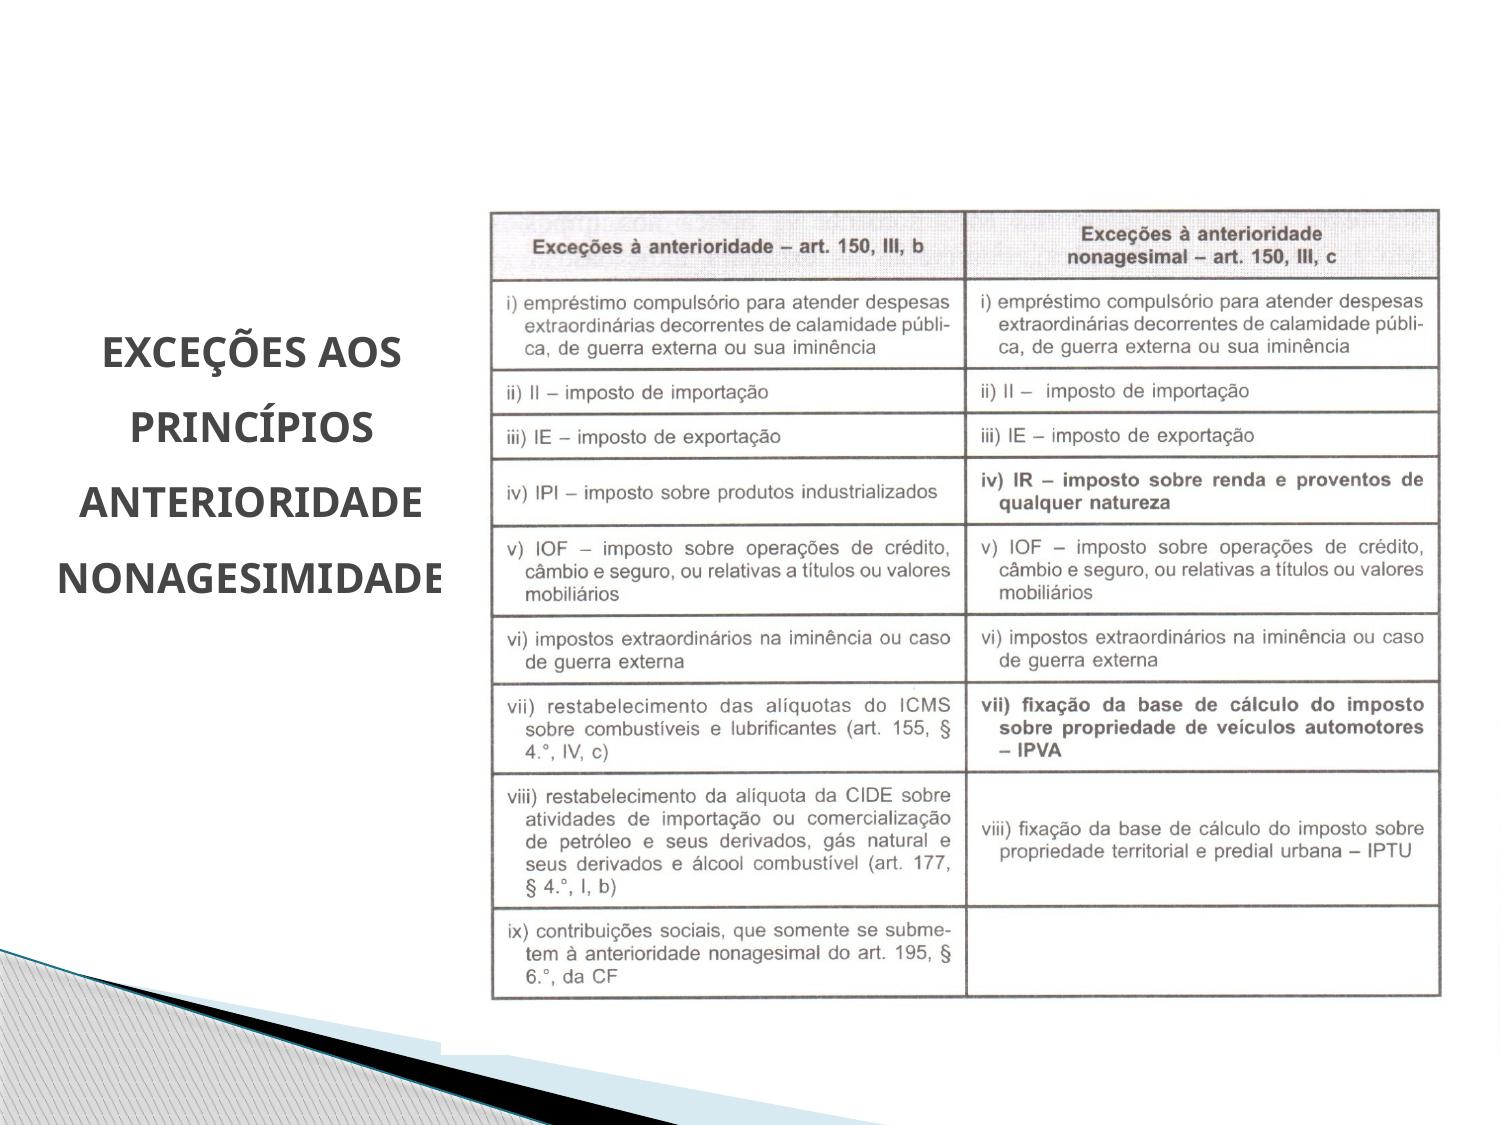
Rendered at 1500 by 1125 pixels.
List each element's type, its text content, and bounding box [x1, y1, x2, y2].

title EXCEÇÕES AOS PRINCÍPIOS ANTERIORIDADE NONAGESIMIDADE [23, 222, 435, 680]
picture [441, 187, 1500, 1055]
